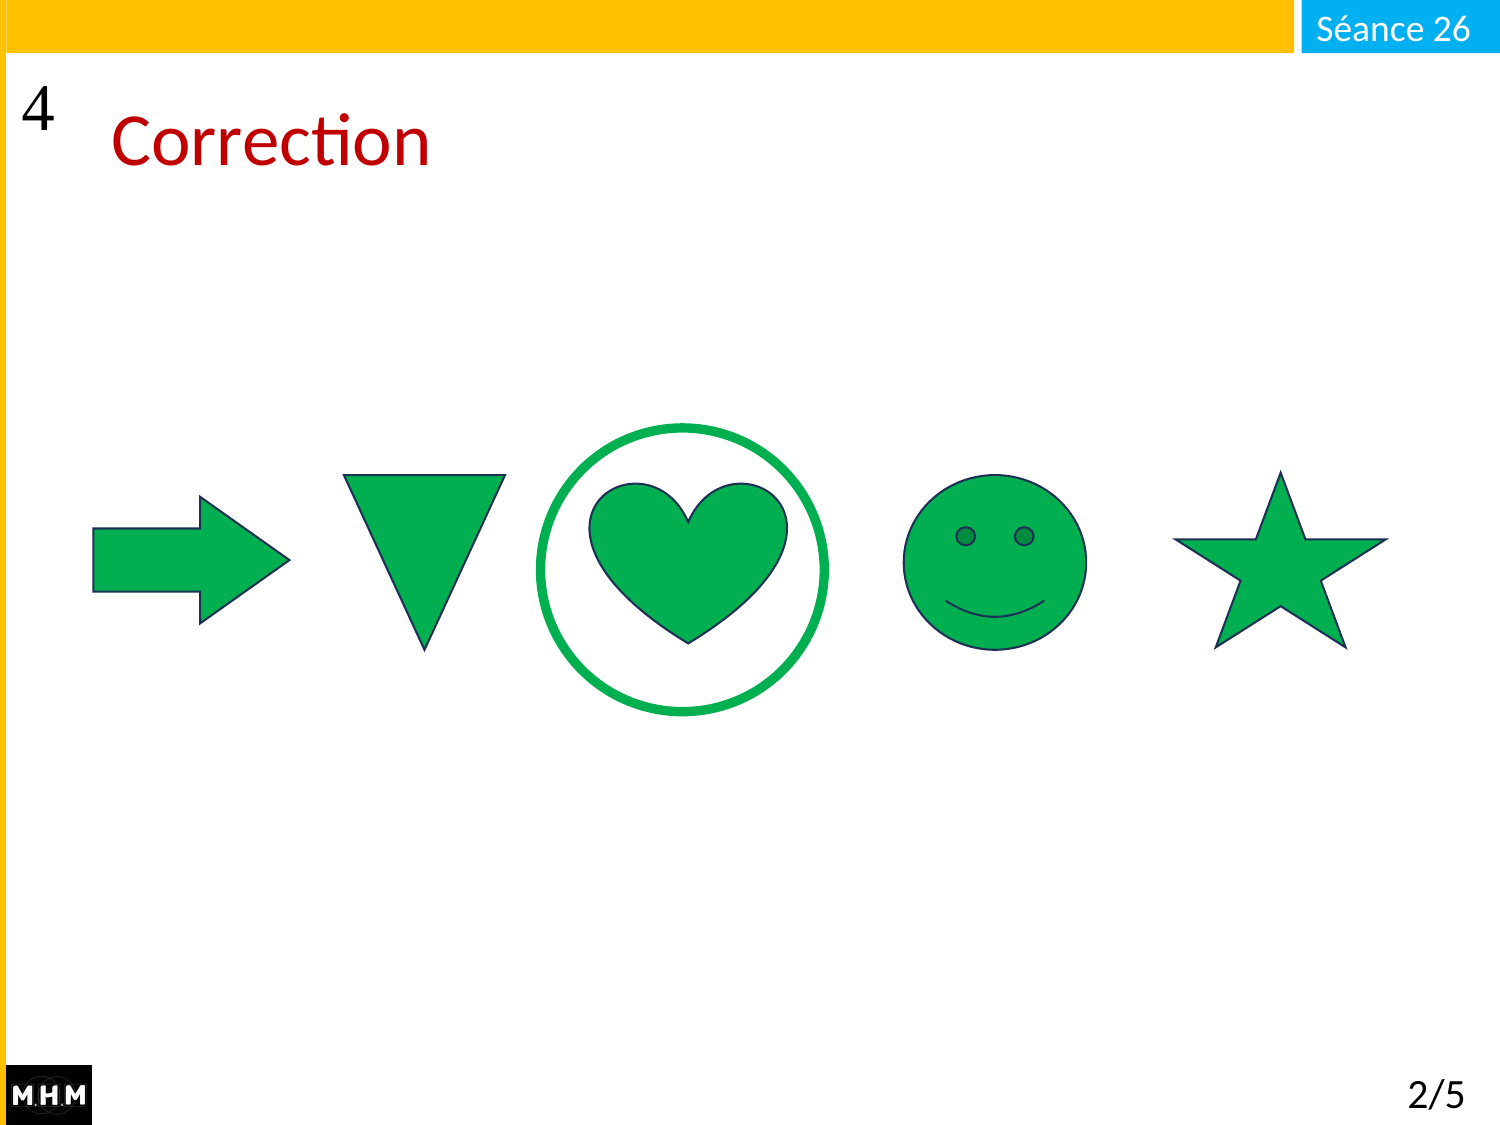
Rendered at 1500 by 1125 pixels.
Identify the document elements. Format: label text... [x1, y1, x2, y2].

text_box [1172, 469, 1390, 650]
picture [6, 1065, 92, 1125]
text_box [902, 474, 1088, 651]
title Correction [96, 60, 1434, 223]
text_box [342, 474, 507, 653]
list 2/5 [1373, 1064, 1500, 1125]
text_box [539, 426, 826, 713]
text_box [588, 482, 789, 645]
text_box [92, 494, 292, 626]
